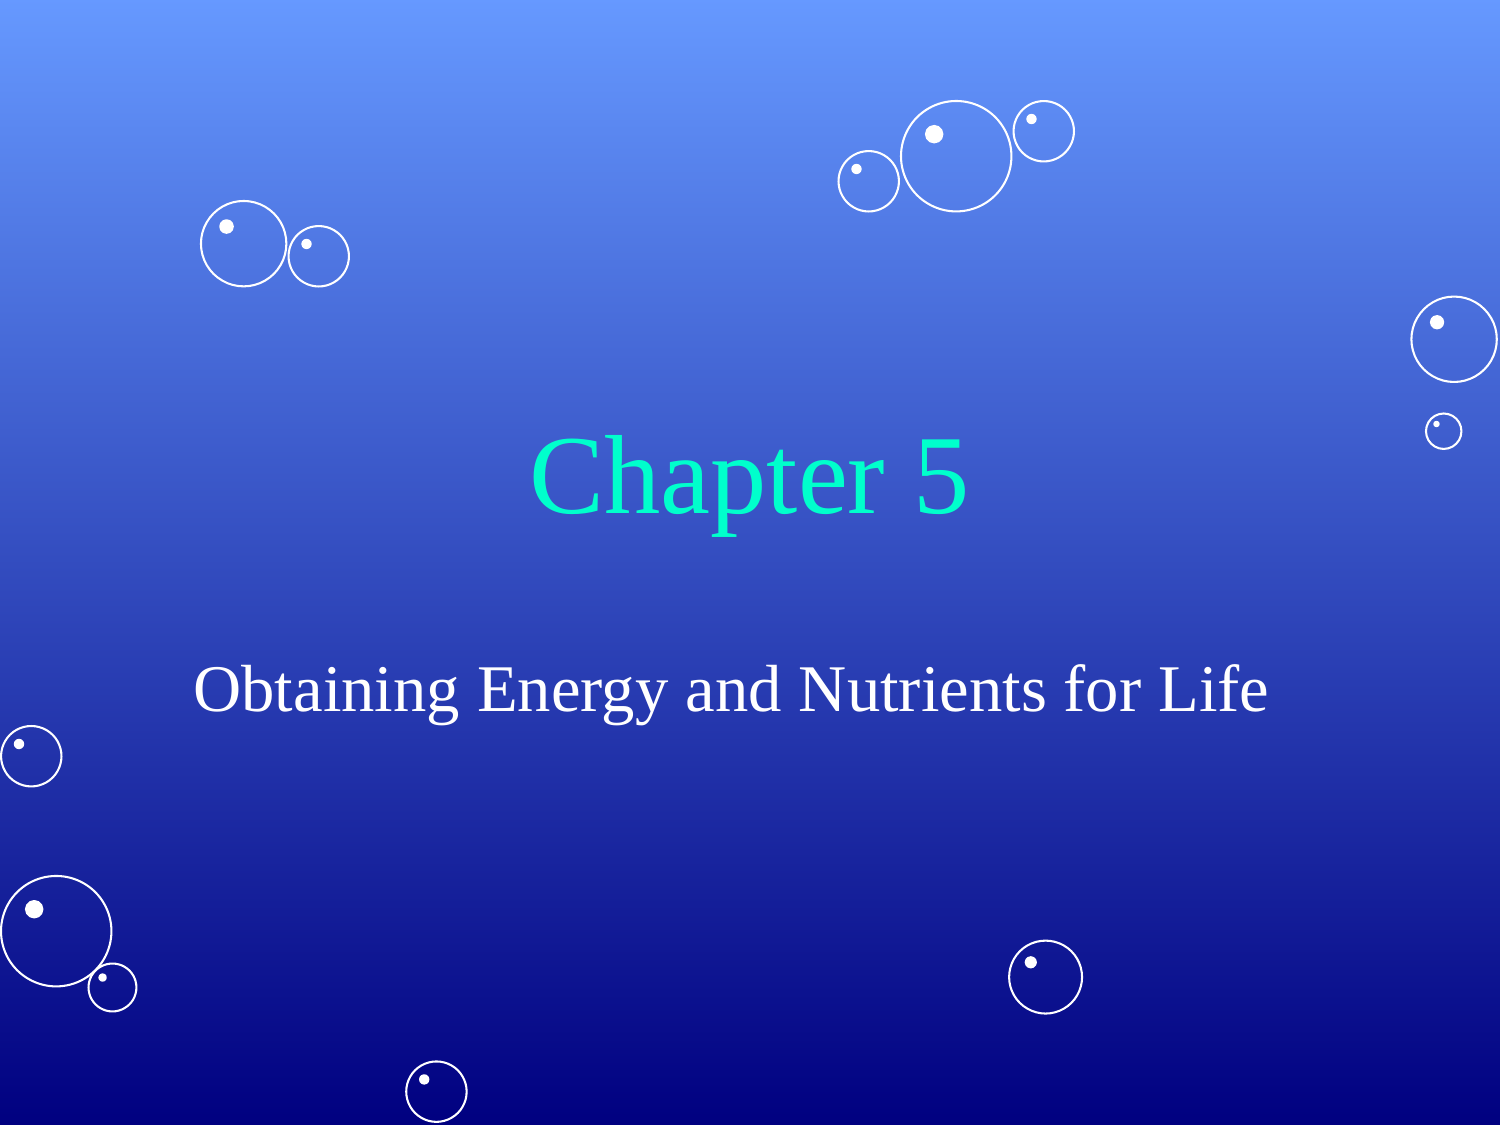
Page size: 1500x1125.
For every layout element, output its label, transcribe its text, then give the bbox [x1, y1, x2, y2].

subtitle Obtaining Energy and Nutrients for Life [152, 637, 1313, 926]
title Chapter 5 [112, 374, 1388, 563]
